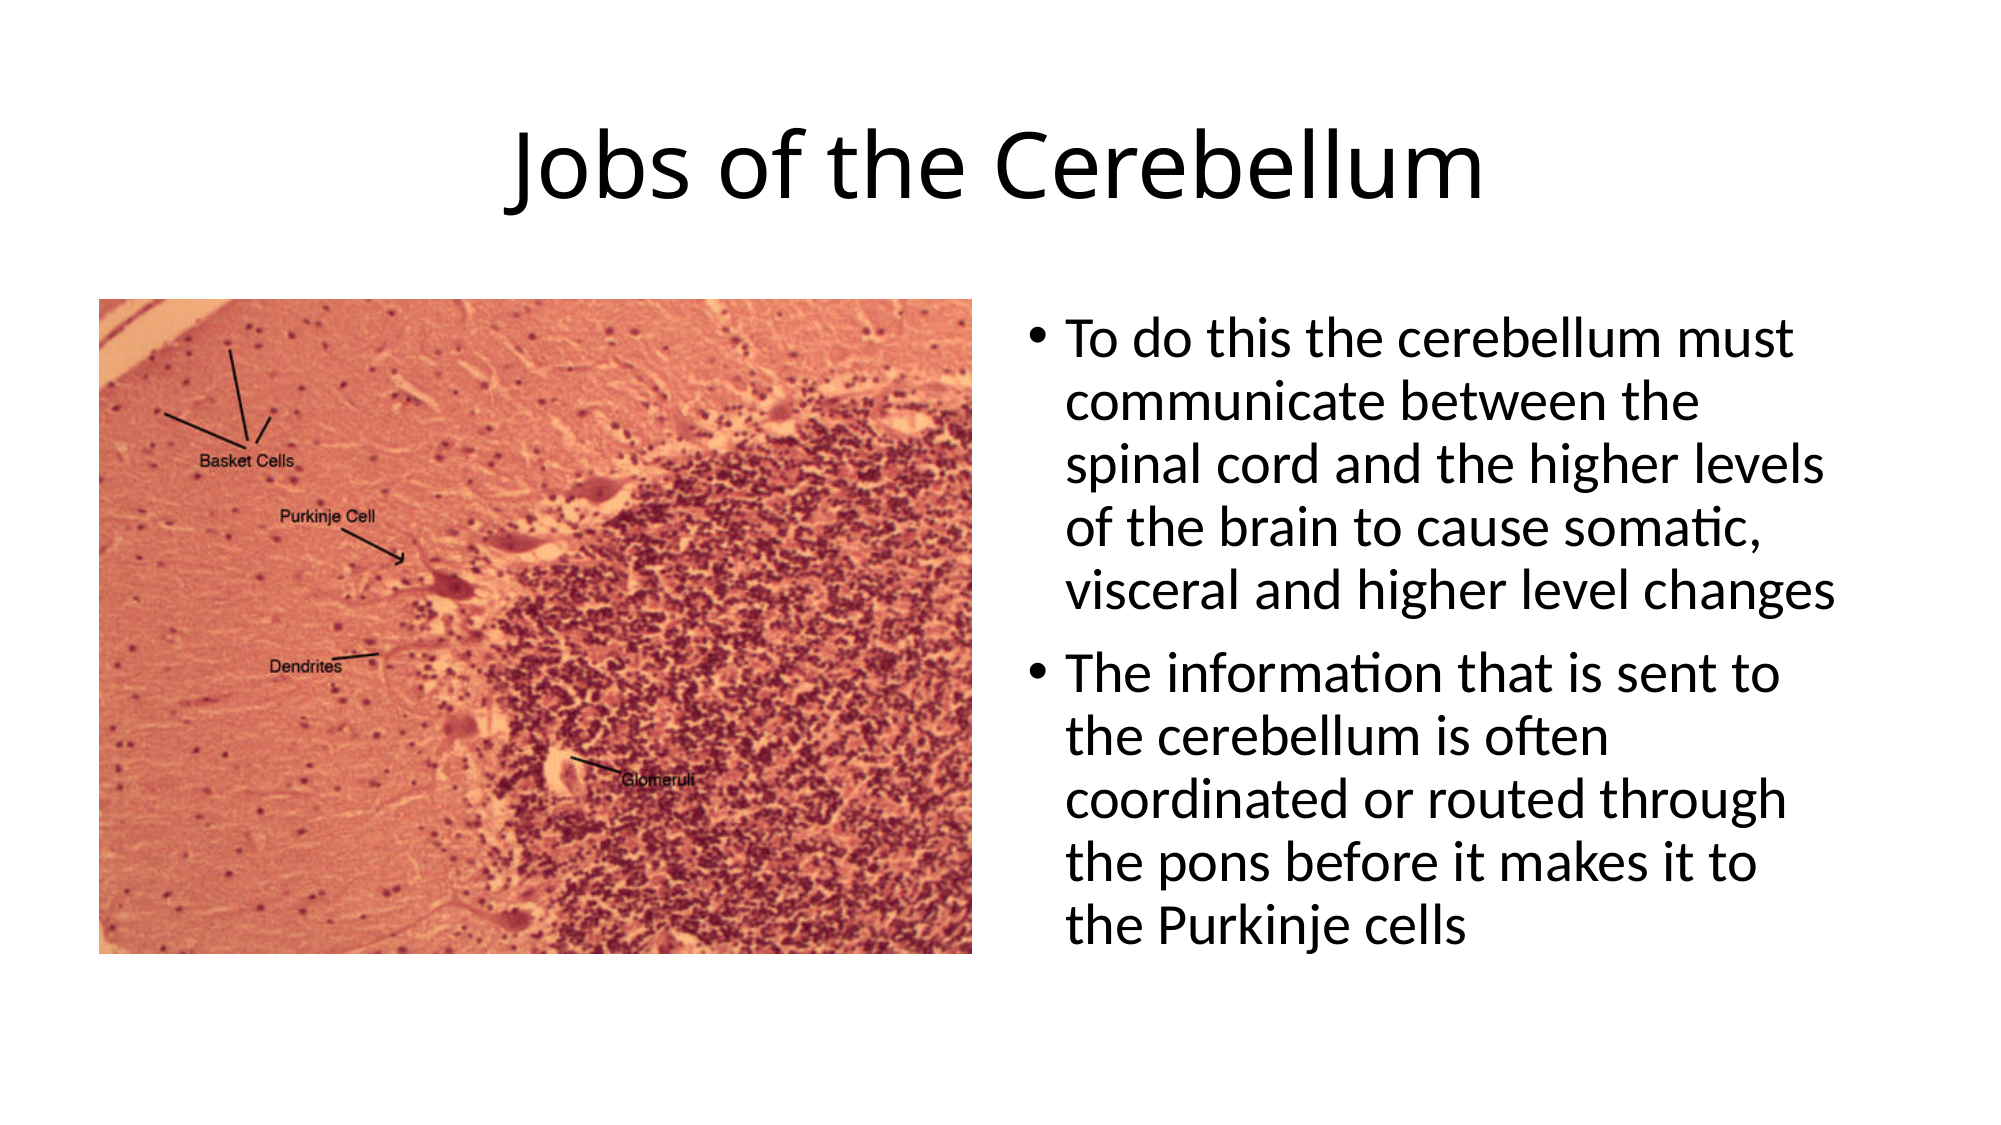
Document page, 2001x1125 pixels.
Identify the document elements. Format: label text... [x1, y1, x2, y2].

list To do this the cerebellum must communicate between the spinal cord and the higher levels of the brain to cause somatic, visceral and higher level changes The information that is sent to the cerebellum is often coordinated or routed through the pons before it makes it to the Purkinje cells [1012, 299, 1863, 1014]
title Jobs of the Cerebellum [137, 59, 1863, 278]
picture [99, 299, 972, 954]
